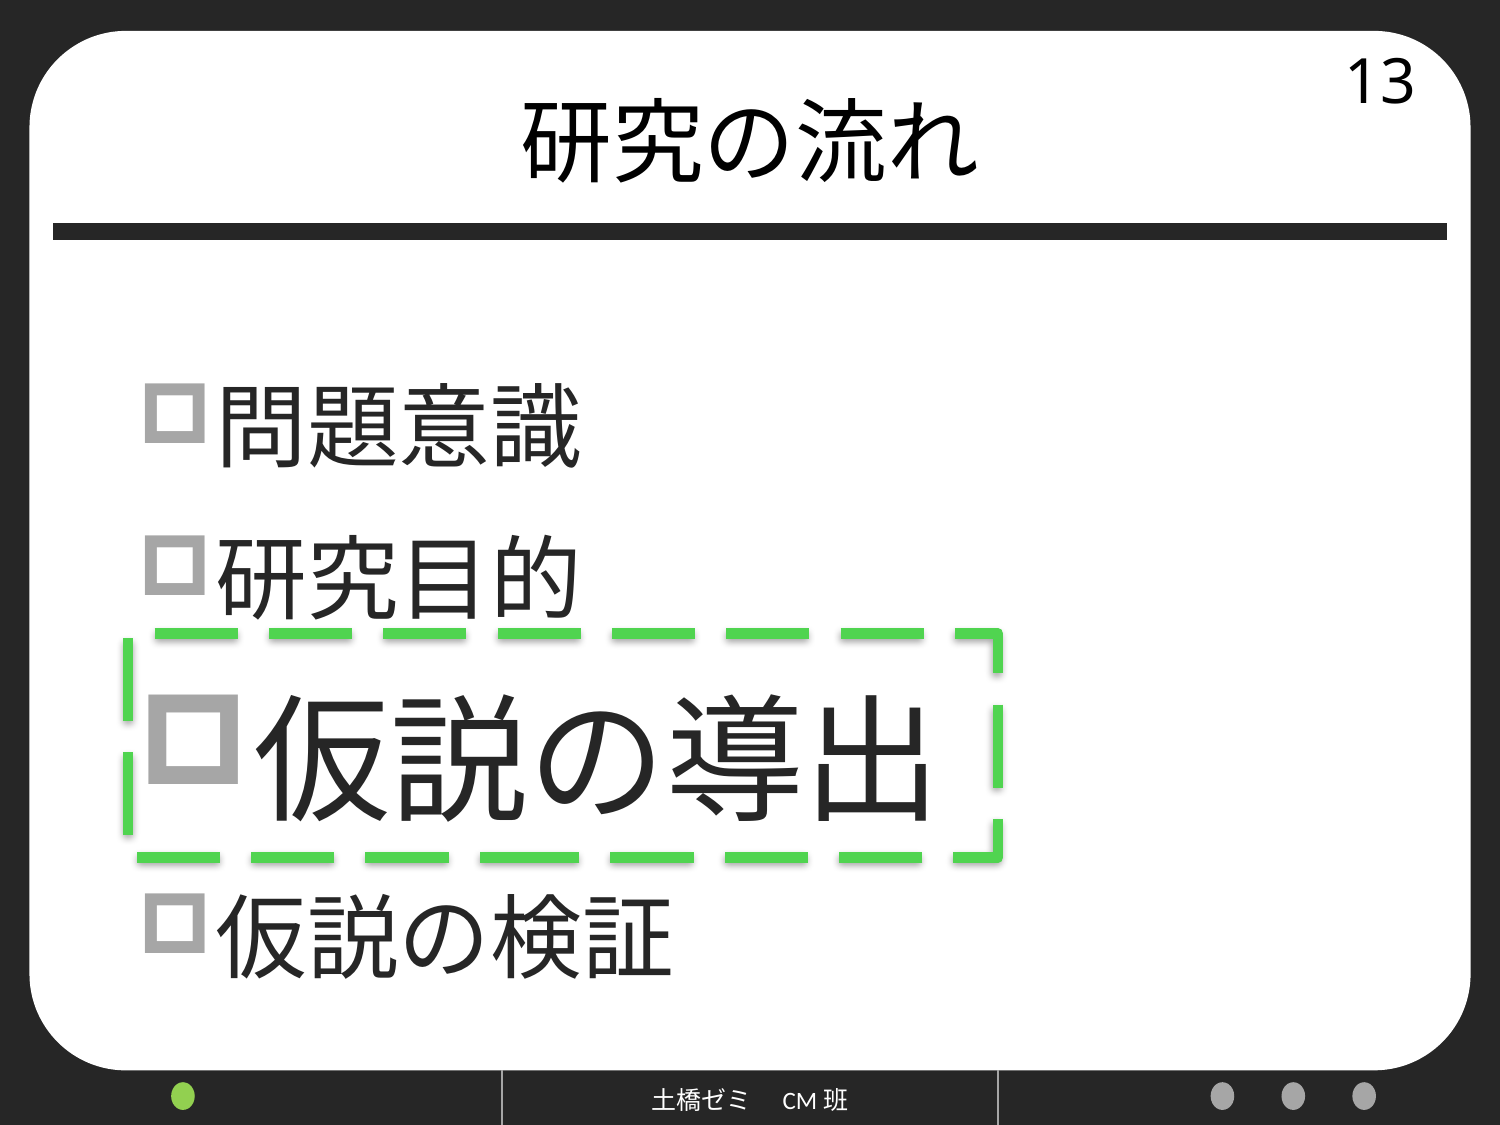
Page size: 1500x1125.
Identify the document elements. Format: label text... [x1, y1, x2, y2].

title 研究の流れ [75, 45, 1425, 233]
slide_number 13 [1080, 53, 1431, 114]
footer 土橋ゼミ CM班 [512, 1069, 988, 1125]
text_box 問題意識 研究目的 仮説の導出 仮説の検証 [123, 361, 1285, 1017]
